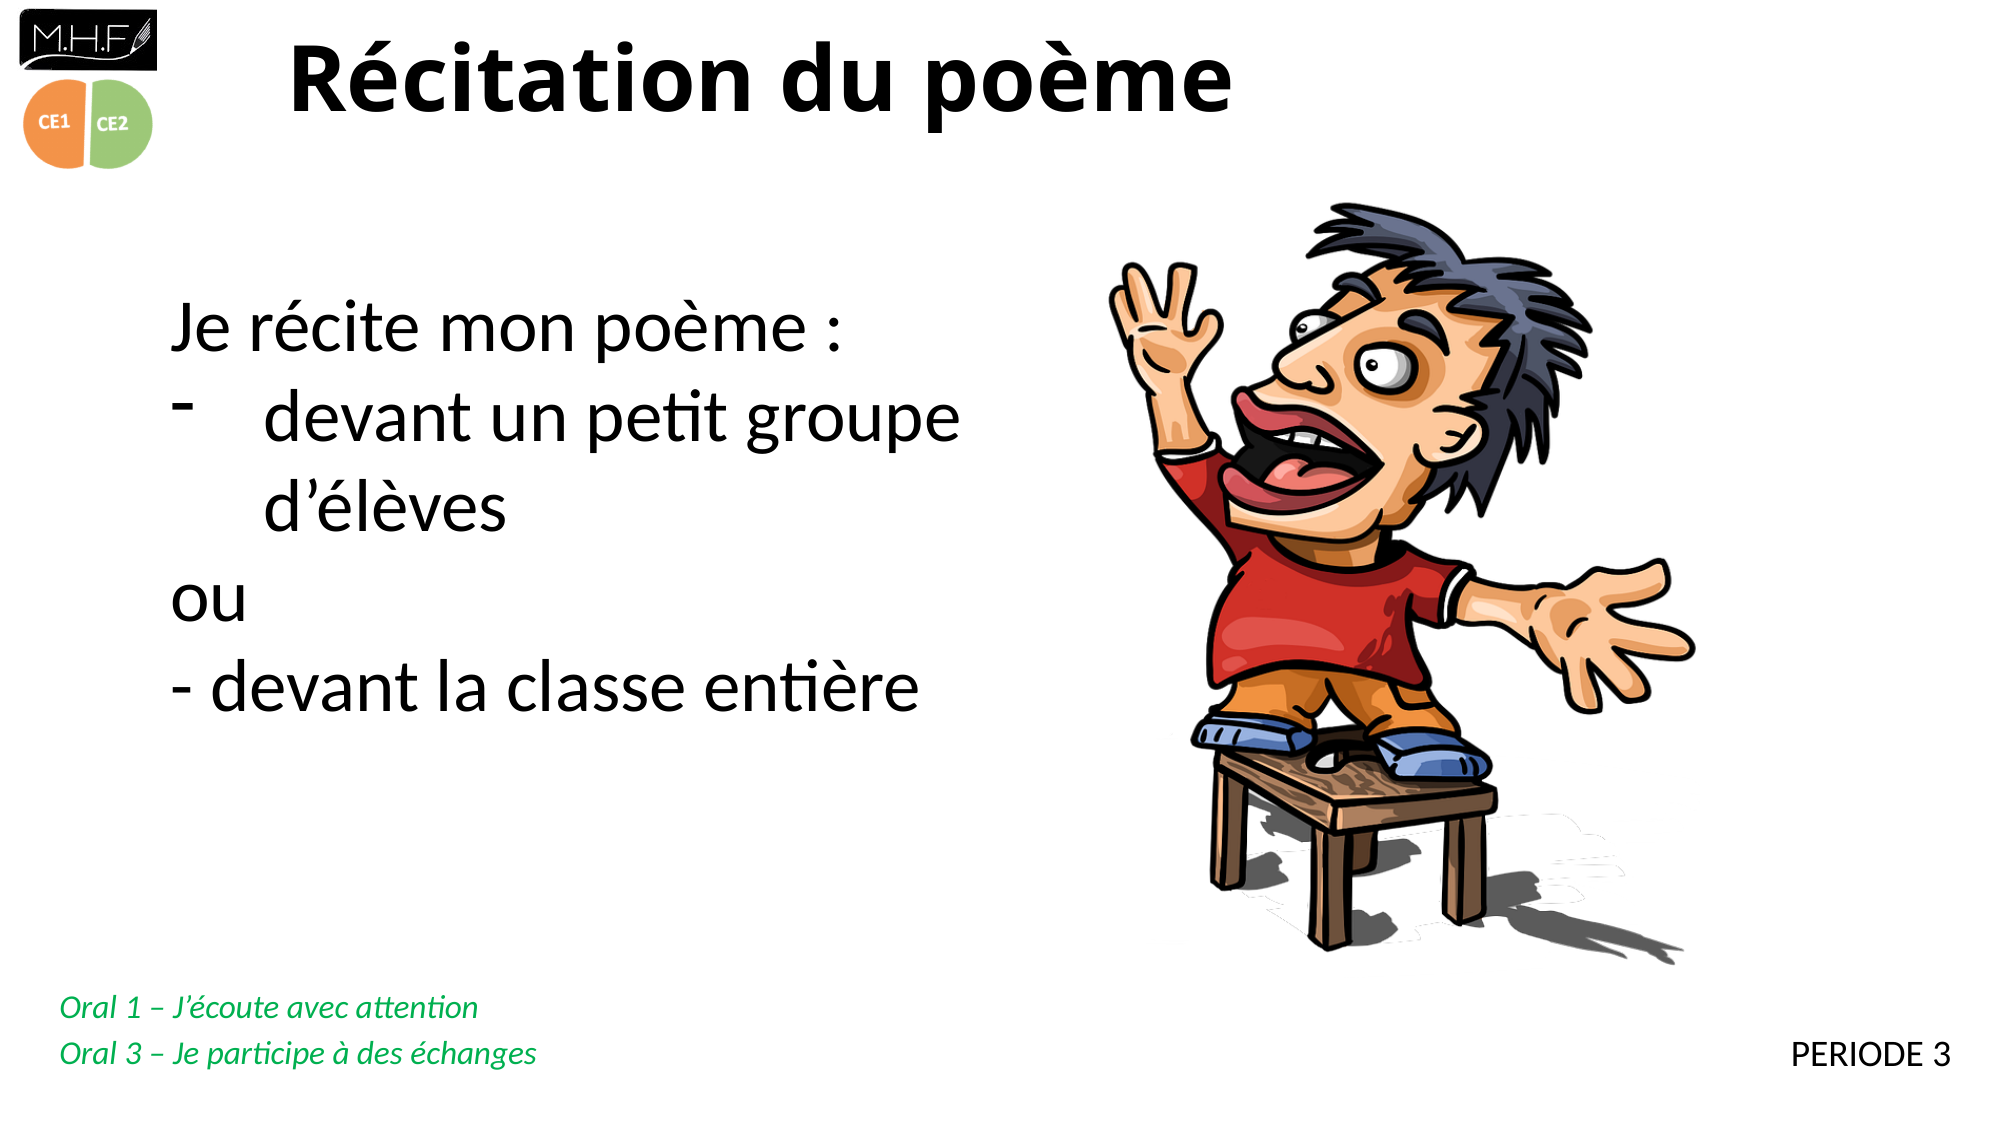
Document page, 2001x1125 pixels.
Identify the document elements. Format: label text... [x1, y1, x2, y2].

text_box Je récite mon poème : devant un petit groupe d’élèves ou - devant la classe entière [155, 268, 1045, 824]
picture [1085, 162, 1700, 978]
title Récitation du poème [271, 7, 1818, 156]
picture [1, 7, 177, 207]
text_box Oral 1 – J’écoute avec attention Oral 3 – Je participe à des échanges [44, 977, 1346, 1092]
text_box PERIODE 3 [1362, 1021, 1967, 1082]
